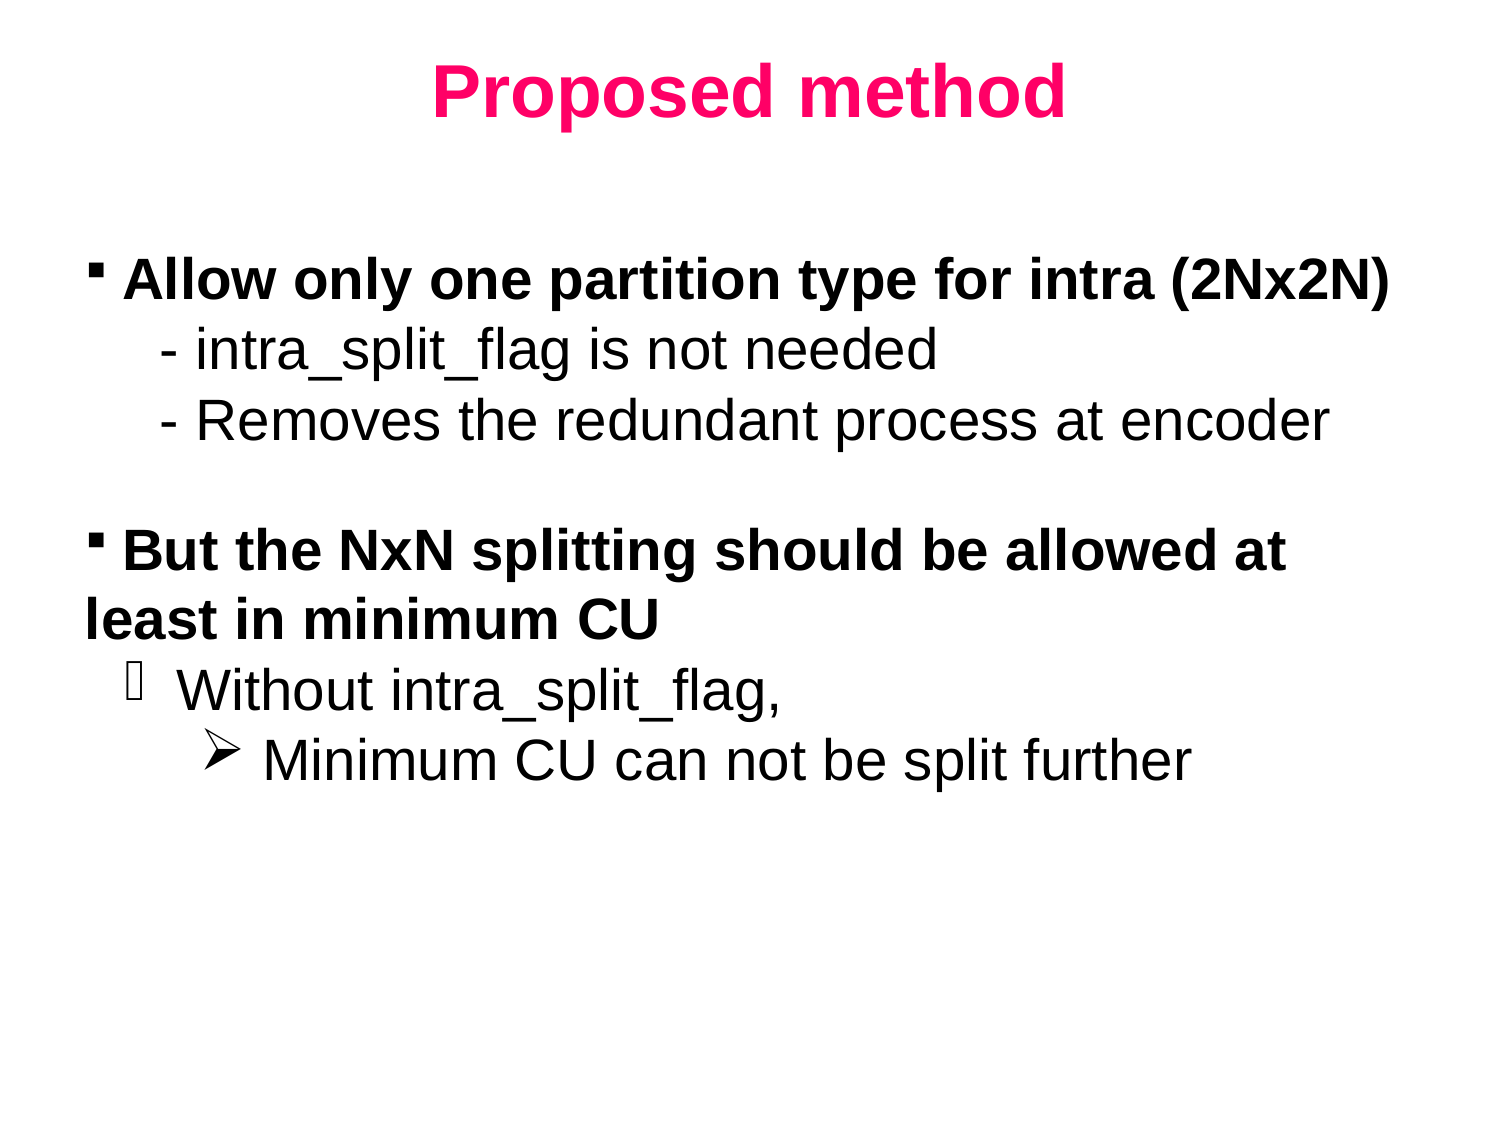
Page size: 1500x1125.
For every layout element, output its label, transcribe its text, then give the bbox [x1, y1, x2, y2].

title Proposed method [75, 45, 1425, 129]
text_box Allow only one partition type for intra (2Nx2N) - intra_split_flag is not needed - Removes the redundant process at encoder But the NxN splitting should be allowed at least in minimum CU Without intra_split_flag, Minimum CU can not be split further [70, 234, 1442, 869]
